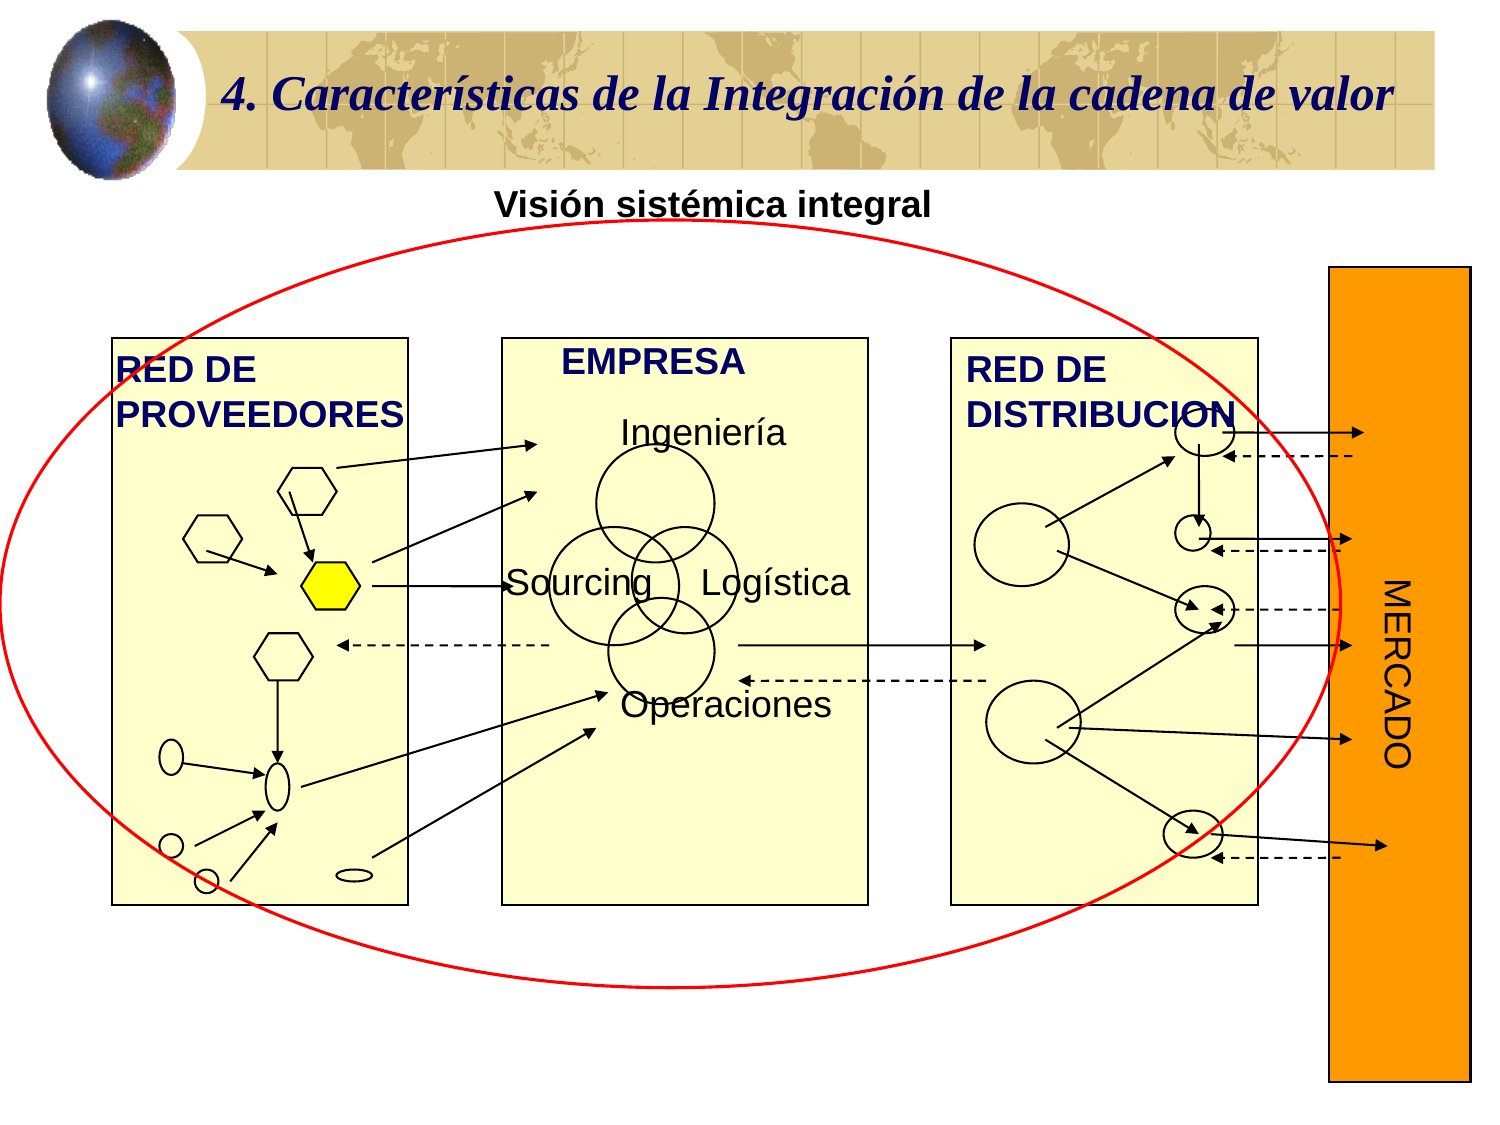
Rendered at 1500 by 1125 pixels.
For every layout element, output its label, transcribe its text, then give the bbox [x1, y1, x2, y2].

text_box [1299, 732, 1353, 746]
text_box [1271, 426, 1365, 439]
title 4. Características de la Integración de la cadena de valor [206, 54, 1500, 126]
text_box RED DE PROVEEDORES [100, 337, 186, 401]
text_box [1210, 833, 1388, 852]
text_box [1252, 337, 1258, 418]
text_box [194, 876, 217, 894]
text_box RED DE DISTRIBUCION [1154, 337, 1252, 412]
picture [42, 14, 190, 185]
text_box [1089, 836, 1258, 905]
text_box [1331, 532, 1353, 546]
text_box [1179, 824, 1223, 858]
text_box Visión sistémica integral [478, 172, 948, 233]
text_box [112, 818, 252, 905]
text_box MERCADO [1328, 267, 1471, 1083]
text_box [1210, 851, 1230, 865]
text_box [1337, 639, 1353, 652]
text_box [0, 233, 1341, 988]
text_box [1221, 790, 1258, 837]
